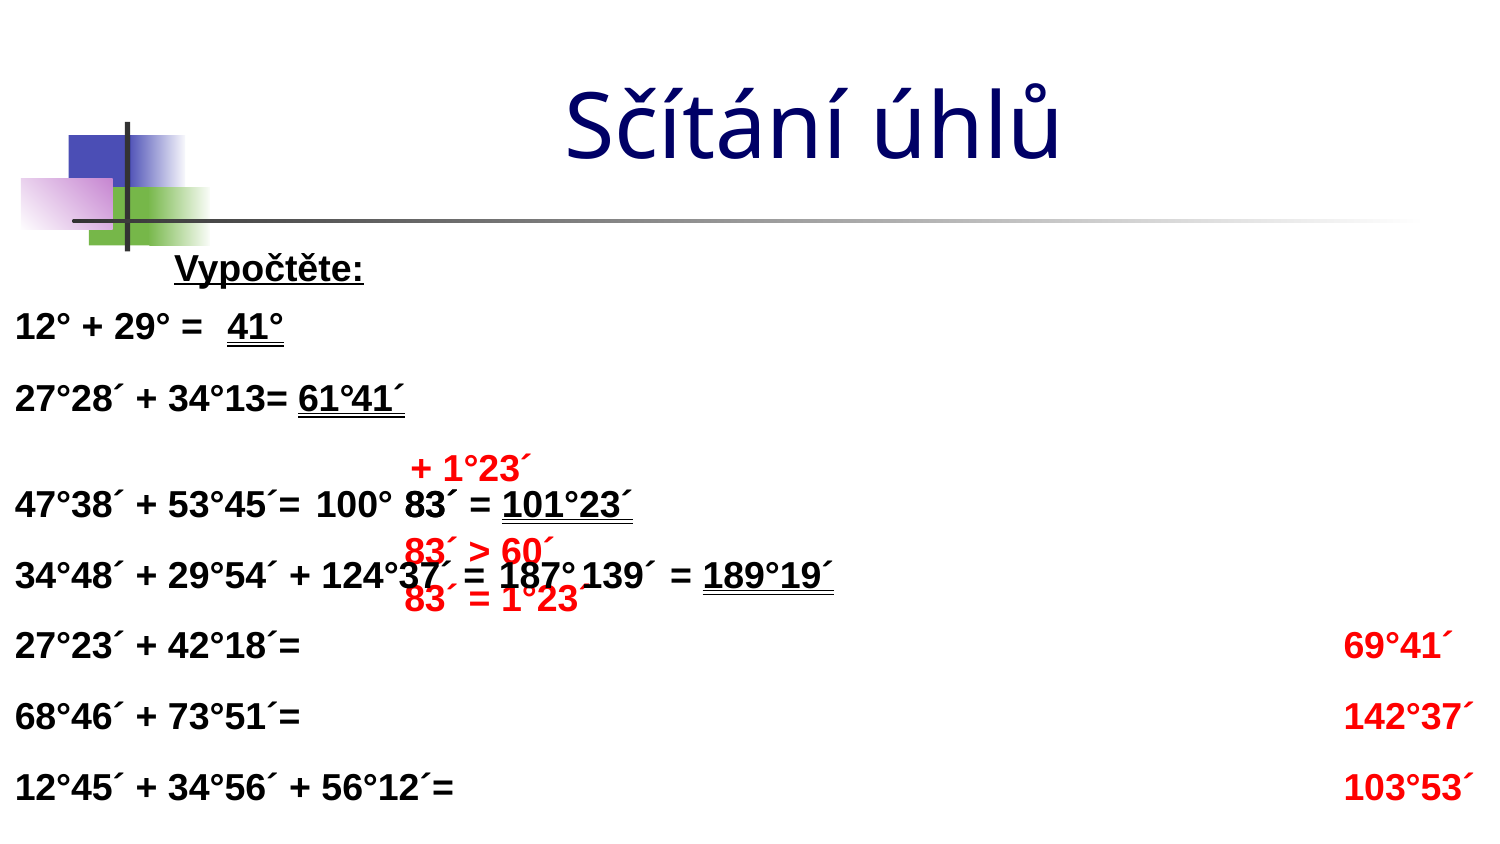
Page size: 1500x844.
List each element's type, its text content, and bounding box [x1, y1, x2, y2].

text_box = 101°23´ [479, 472, 662, 533]
text_box 83´ [389, 472, 479, 533]
text_box 61° [283, 366, 387, 426]
text_box 27°28´ + 34°13= [0, 366, 283, 426]
text_box Vypočtěte: [159, 236, 632, 296]
text_box 69°41´ [1328, 613, 1491, 674]
title Sčítání úhlů [129, 55, 1500, 189]
text_box 12° + 29° = [0, 295, 212, 355]
text_box 27°23´ + 42°18´= [0, 614, 328, 674]
text_box 47°38´ + 53°45´= [0, 472, 301, 533]
text_box = 189°19´ [655, 543, 868, 603]
text_box 34°48´ + 29°54´ + 124°37´ = [0, 543, 484, 603]
text_box 83´ > 60´ [389, 533, 609, 543]
text_box 83´ = 1°23´ [389, 603, 609, 627]
text_box 12°45´ + 34°56´ + 56°12´= [0, 755, 569, 816]
text_box 139´ [566, 543, 655, 603]
text_box 100° [301, 472, 389, 533]
text_box 142°37´ [1328, 684, 1500, 745]
text_box 41´ [387, 366, 437, 426]
text_box 41° [212, 295, 384, 355]
text_box 68°46´ + 73°51´= [0, 684, 328, 745]
text_box 103°53´ [1328, 755, 1491, 816]
text_box + 1°23´ [395, 436, 556, 497]
text_box 187° [484, 543, 566, 603]
